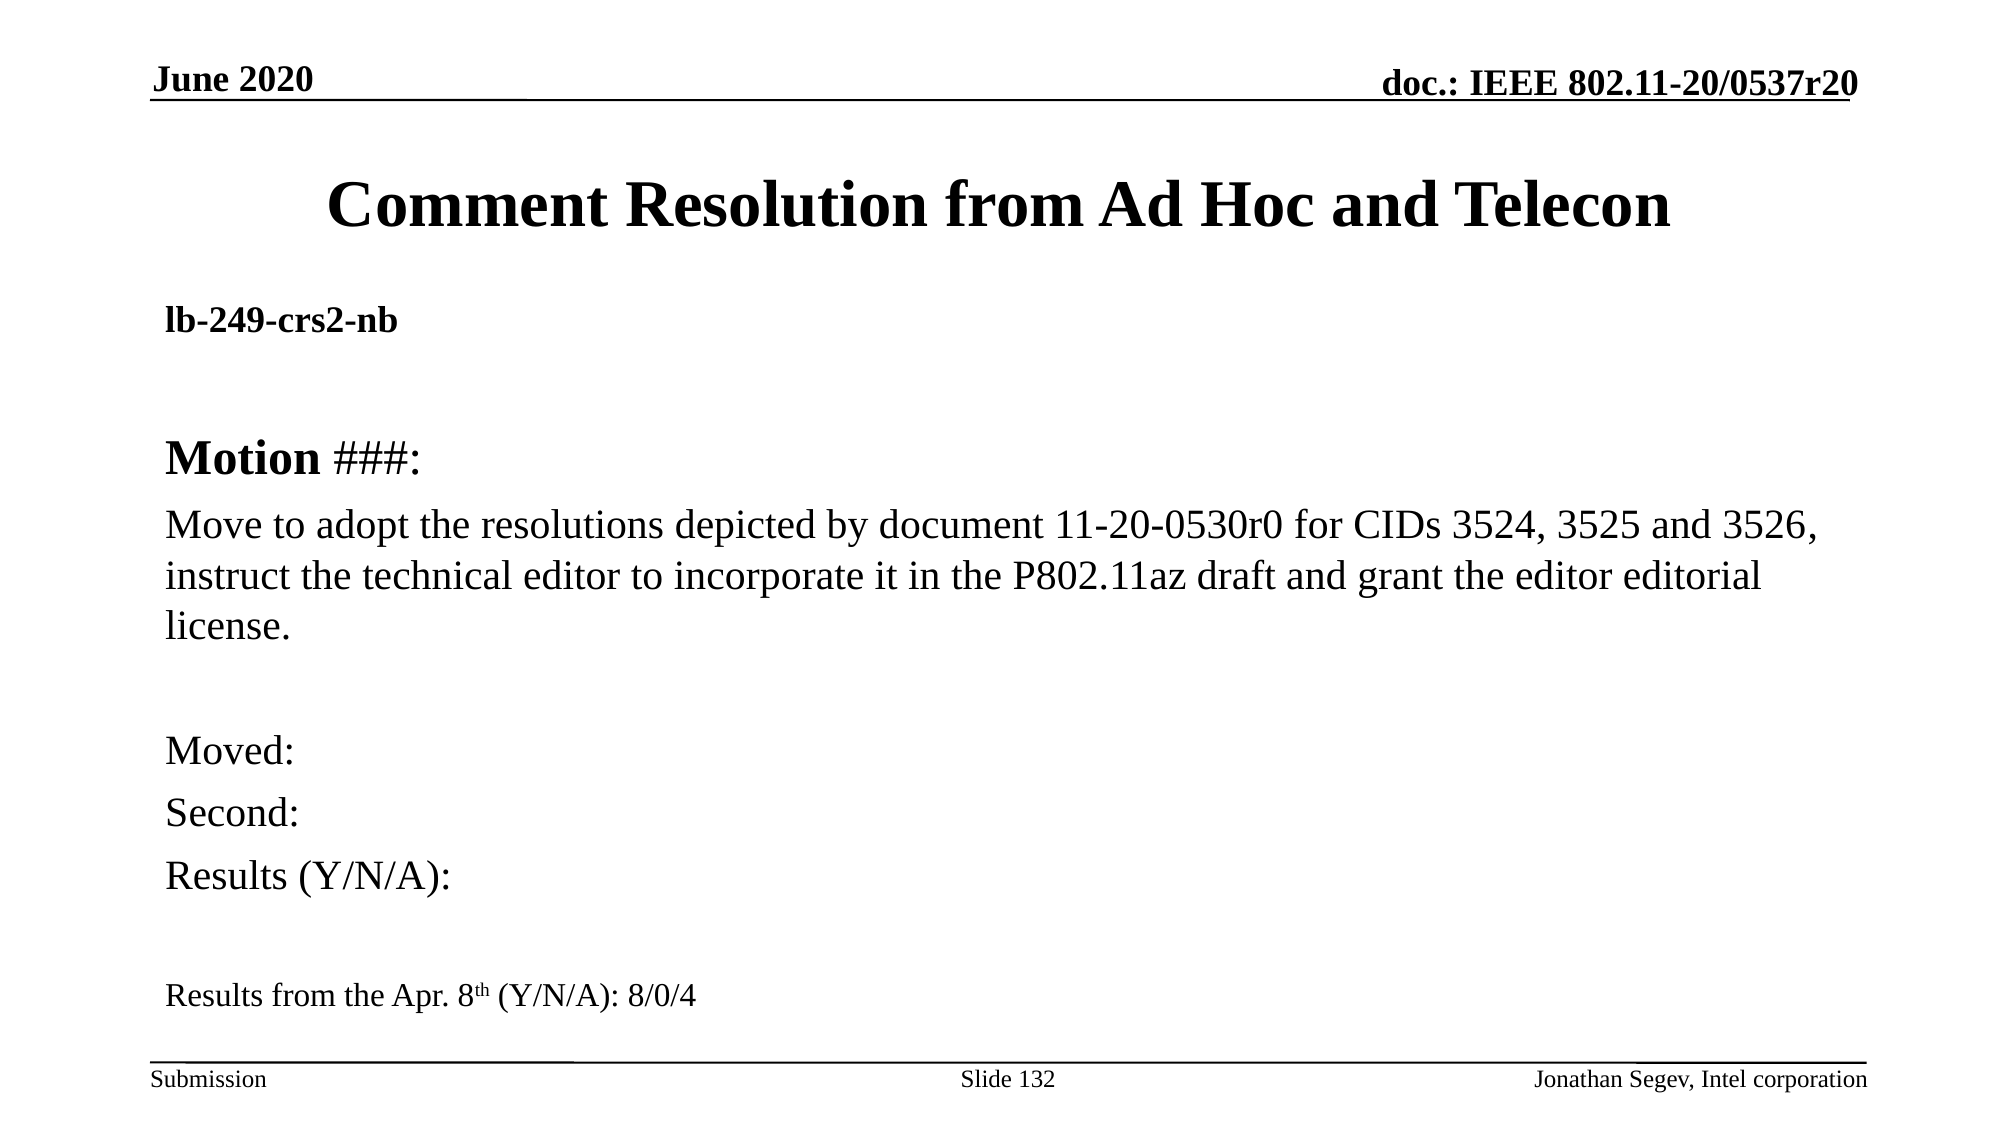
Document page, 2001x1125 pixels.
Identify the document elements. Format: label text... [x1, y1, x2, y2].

footer Jonathan Segev, Intel corporation [1171, 1061, 1869, 1093]
list lb-249-crs2-nb Motion ###: Move to adopt the resolutions depicted by document 11-20-0530r0 for CIDs 3524, 3525 and 3526, instruct the technical editor to incorporate it in the P802.11az draft and grant the editor editorial license. Moved: Second: Results (Y/N/A): Results from the Apr. 8th (Y/N/A): 8/0/4 [149, 286, 1850, 1000]
slide_number Slide 132 [950, 1061, 1067, 1123]
title Comment Resolution from Ad Hoc and Telecon [149, 112, 1850, 286]
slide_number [152, 54, 563, 100]
